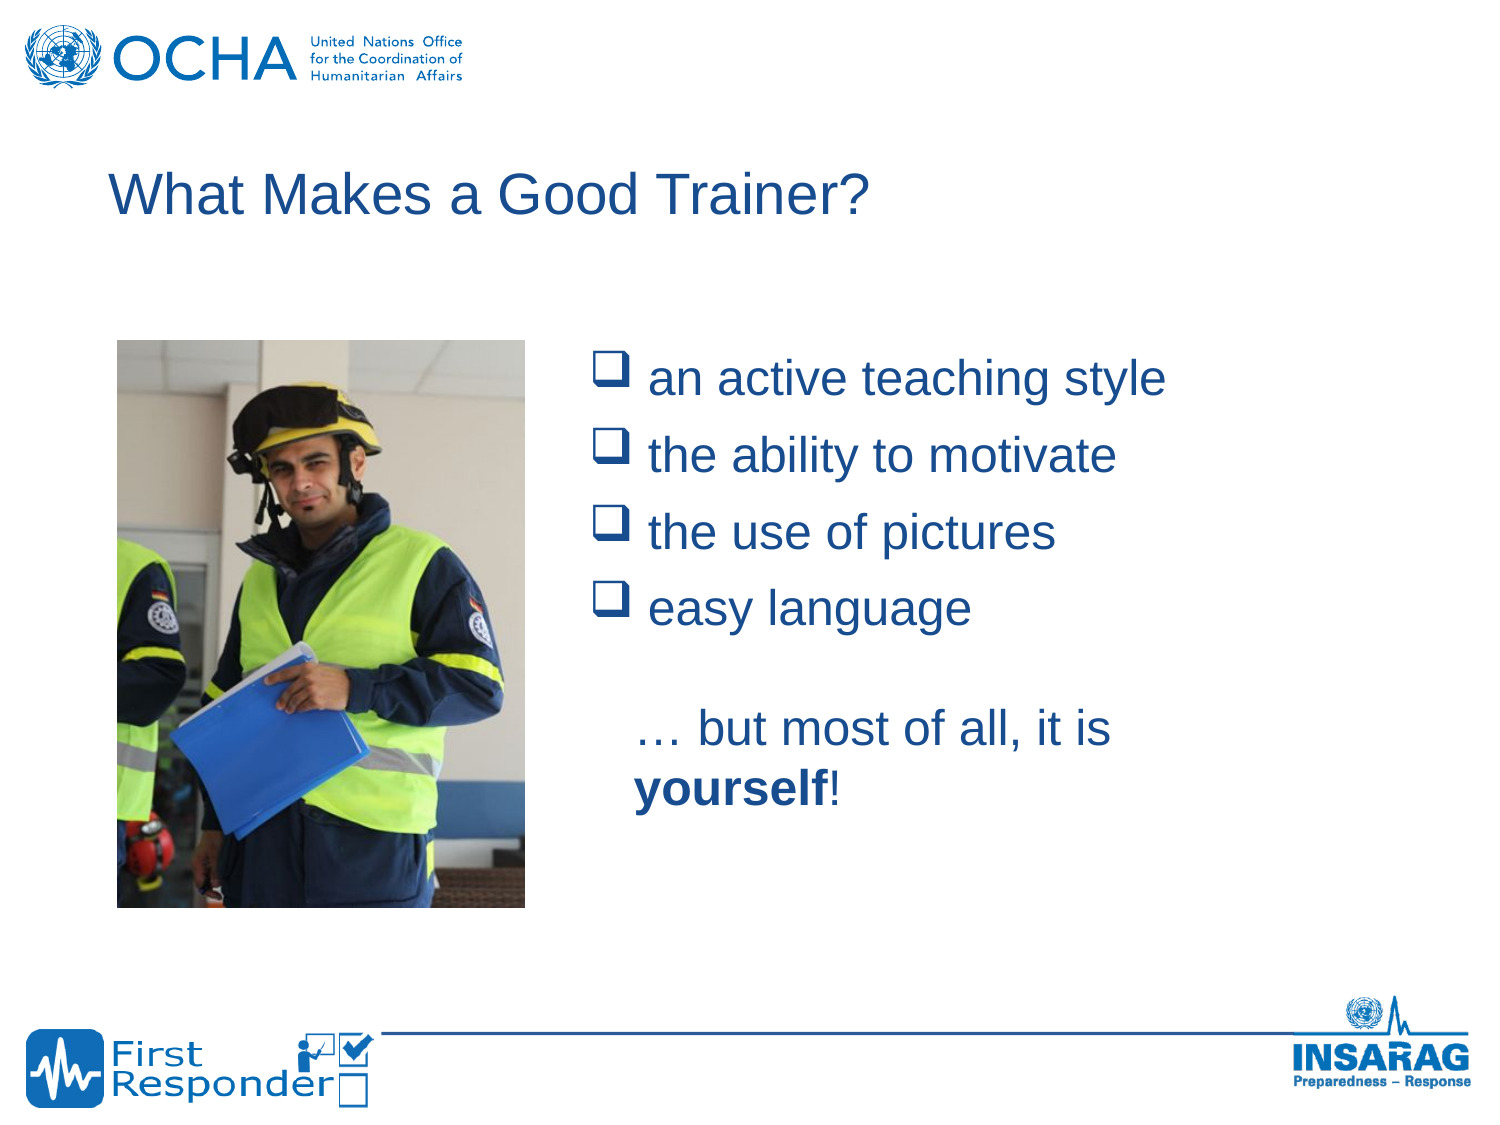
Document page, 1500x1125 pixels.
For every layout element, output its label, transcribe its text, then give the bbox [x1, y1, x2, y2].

text_box … but most of all, it is yourself! [580, 687, 1338, 863]
title What Makes a Good Trainer? [100, 89, 895, 294]
picture [116, 339, 526, 908]
list an active teaching style the ability to motivate the use of pictures easy language [580, 337, 1313, 675]
picture [24, 1024, 375, 1113]
picture [1287, 995, 1471, 1094]
